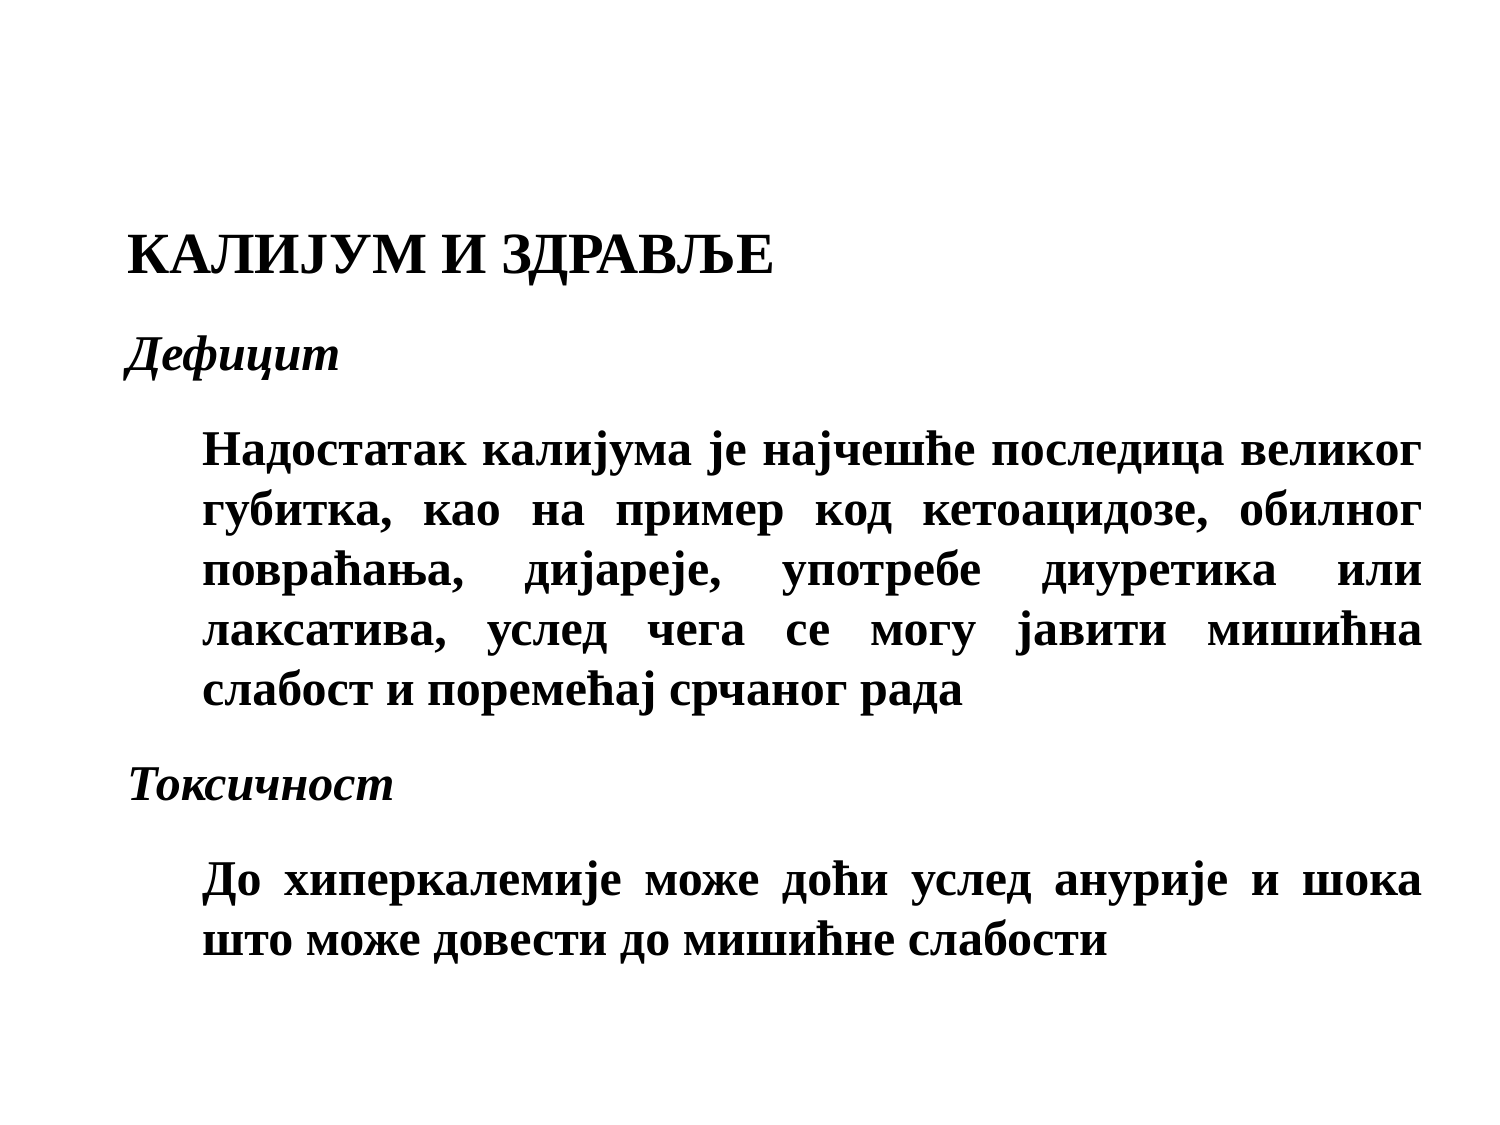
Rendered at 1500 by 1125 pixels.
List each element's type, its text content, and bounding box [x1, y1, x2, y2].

text_box КАЛИЈУМ И ЗДРАВЉЕ Дефицит Надостатак калијума је најчешће последица великог губитка, као на пример код кетоацидозе, обилног повраћања, дијареје, употребе диуретика или лаксатива, услед чега се могу јавити мишићна слабост и поремећај срчаног рада Токсичност До хиперкалемије може доћи услед анурије и шока што може довести до мишићне слабости [112, 208, 1438, 973]
